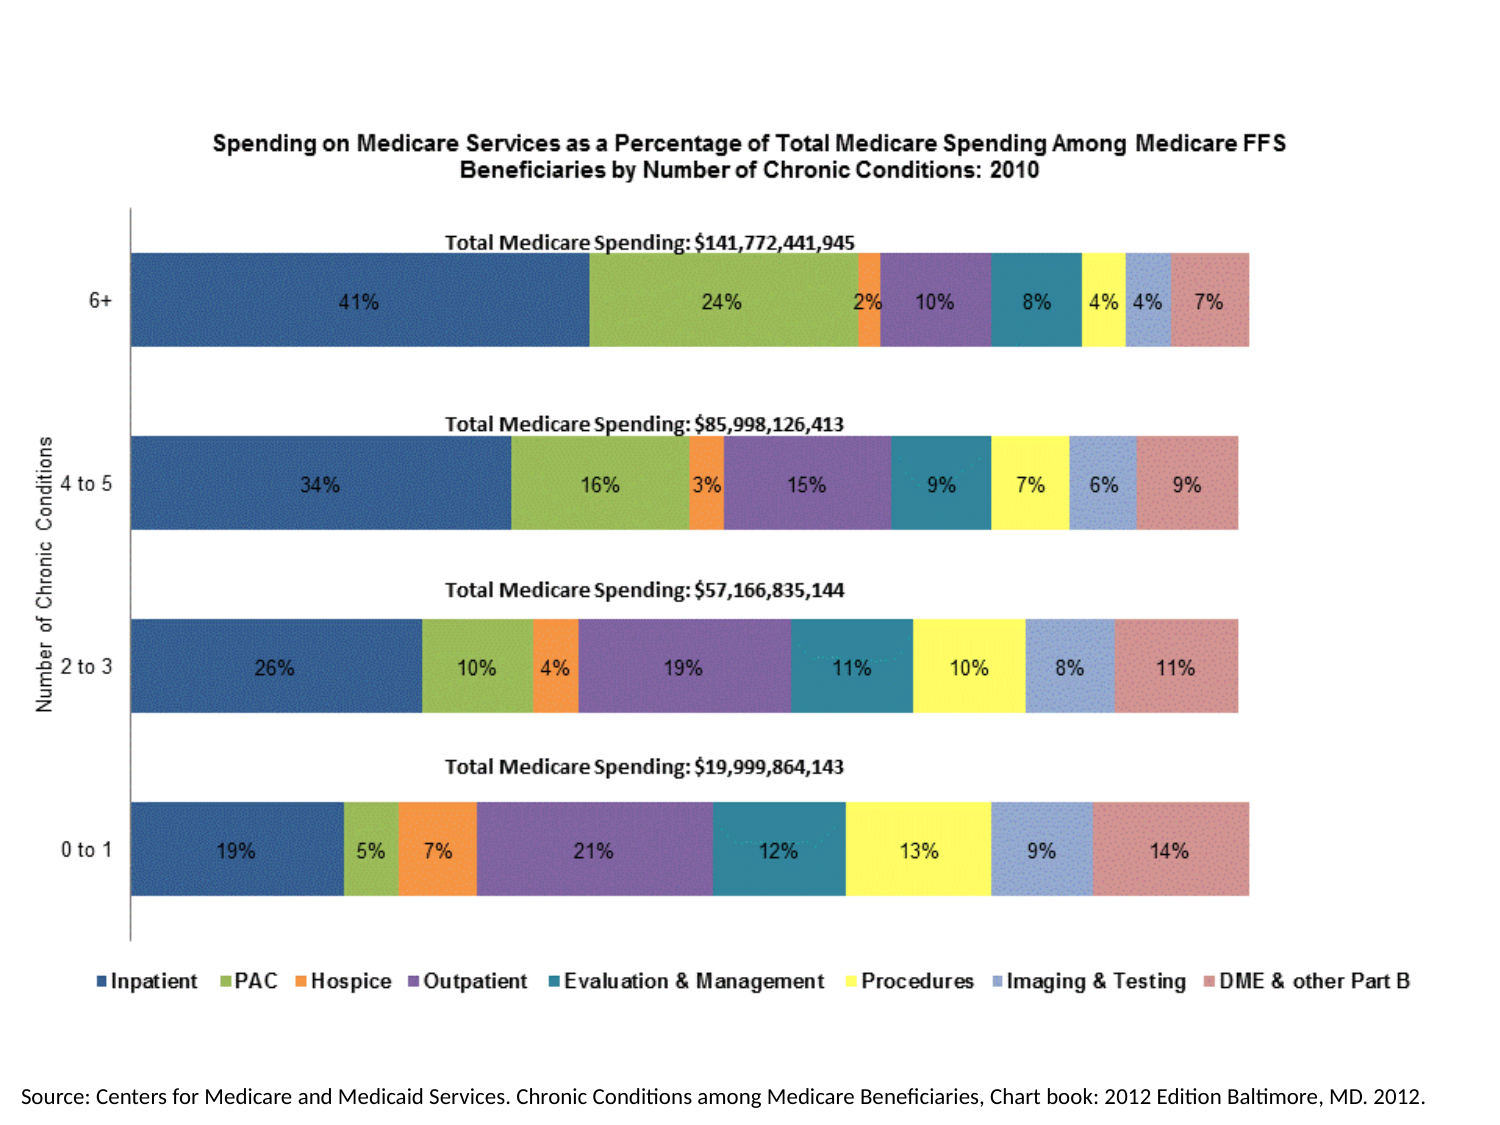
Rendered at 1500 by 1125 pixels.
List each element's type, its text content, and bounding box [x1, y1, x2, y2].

footer Source: Centers for Medicare and Medicaid Services. Chronic Conditions among Medicare Beneficiaries, Chart book: 2012 Edition Baltimore, MD. 2012. [0, 1065, 1450, 1125]
picture [5, 114, 1495, 1012]
